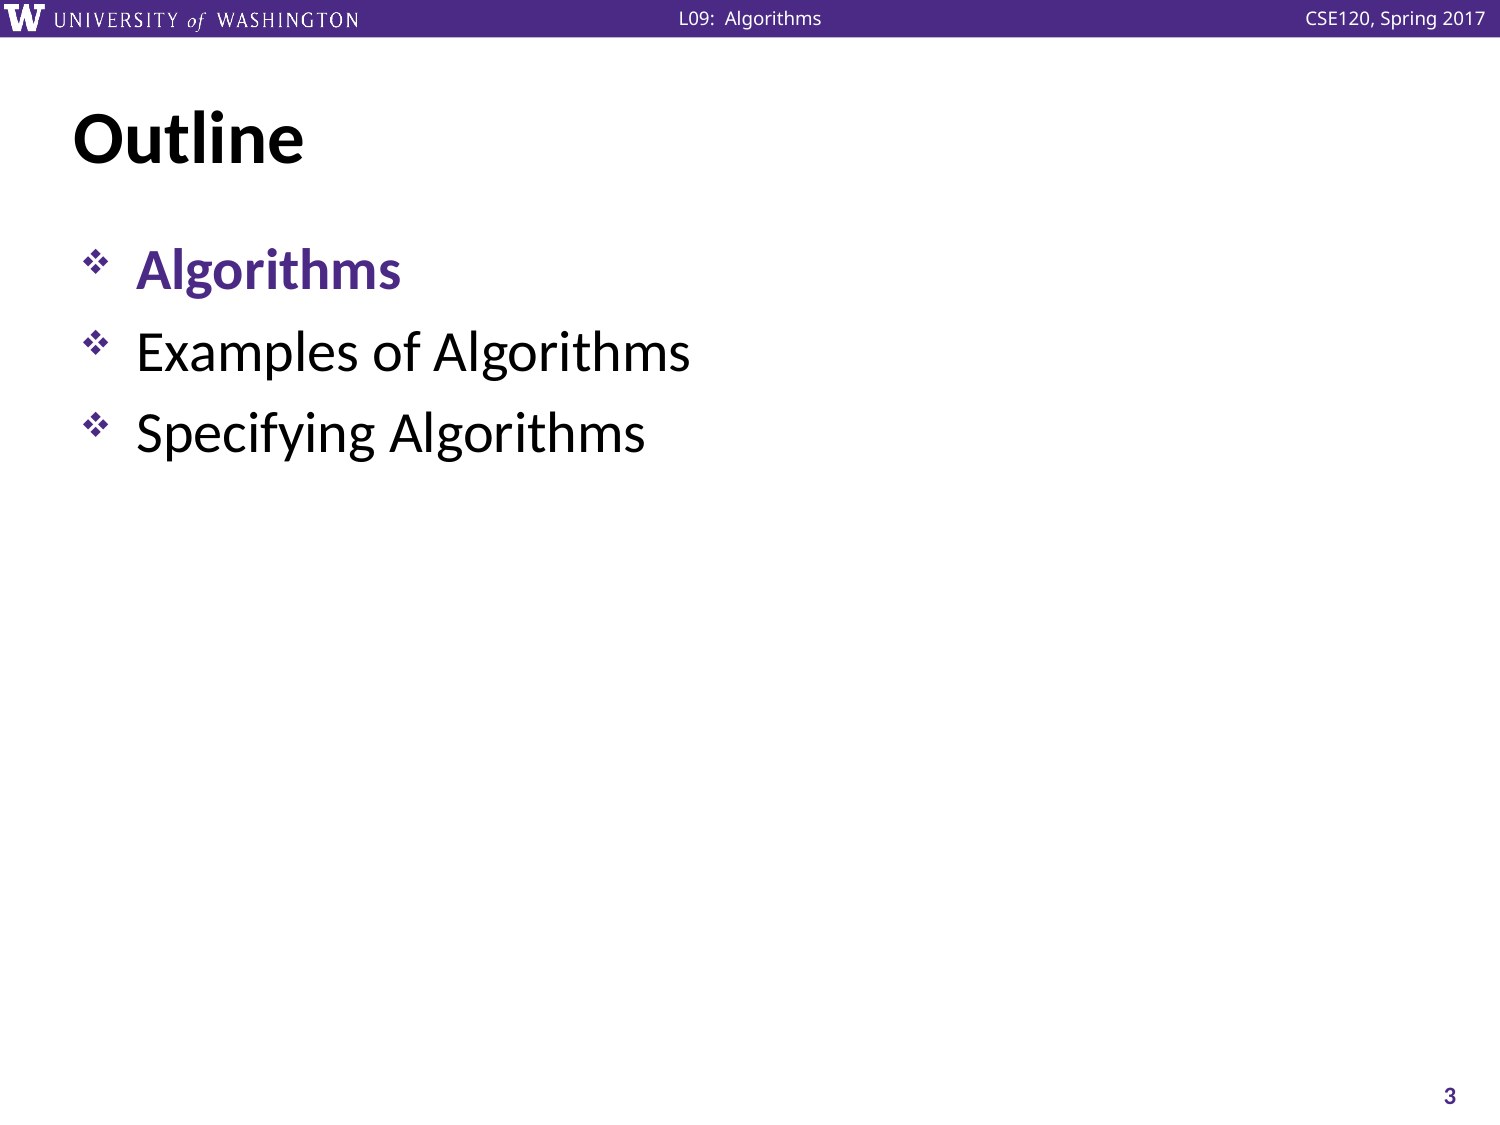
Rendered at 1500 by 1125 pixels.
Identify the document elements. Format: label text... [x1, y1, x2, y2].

list Algorithms Examples of Algorithms Specifying Algorithms [64, 223, 1438, 1040]
picture [4, 4, 358, 32]
slide_number 3 [1400, 1065, 1500, 1125]
title Outline [58, 71, 1438, 197]
